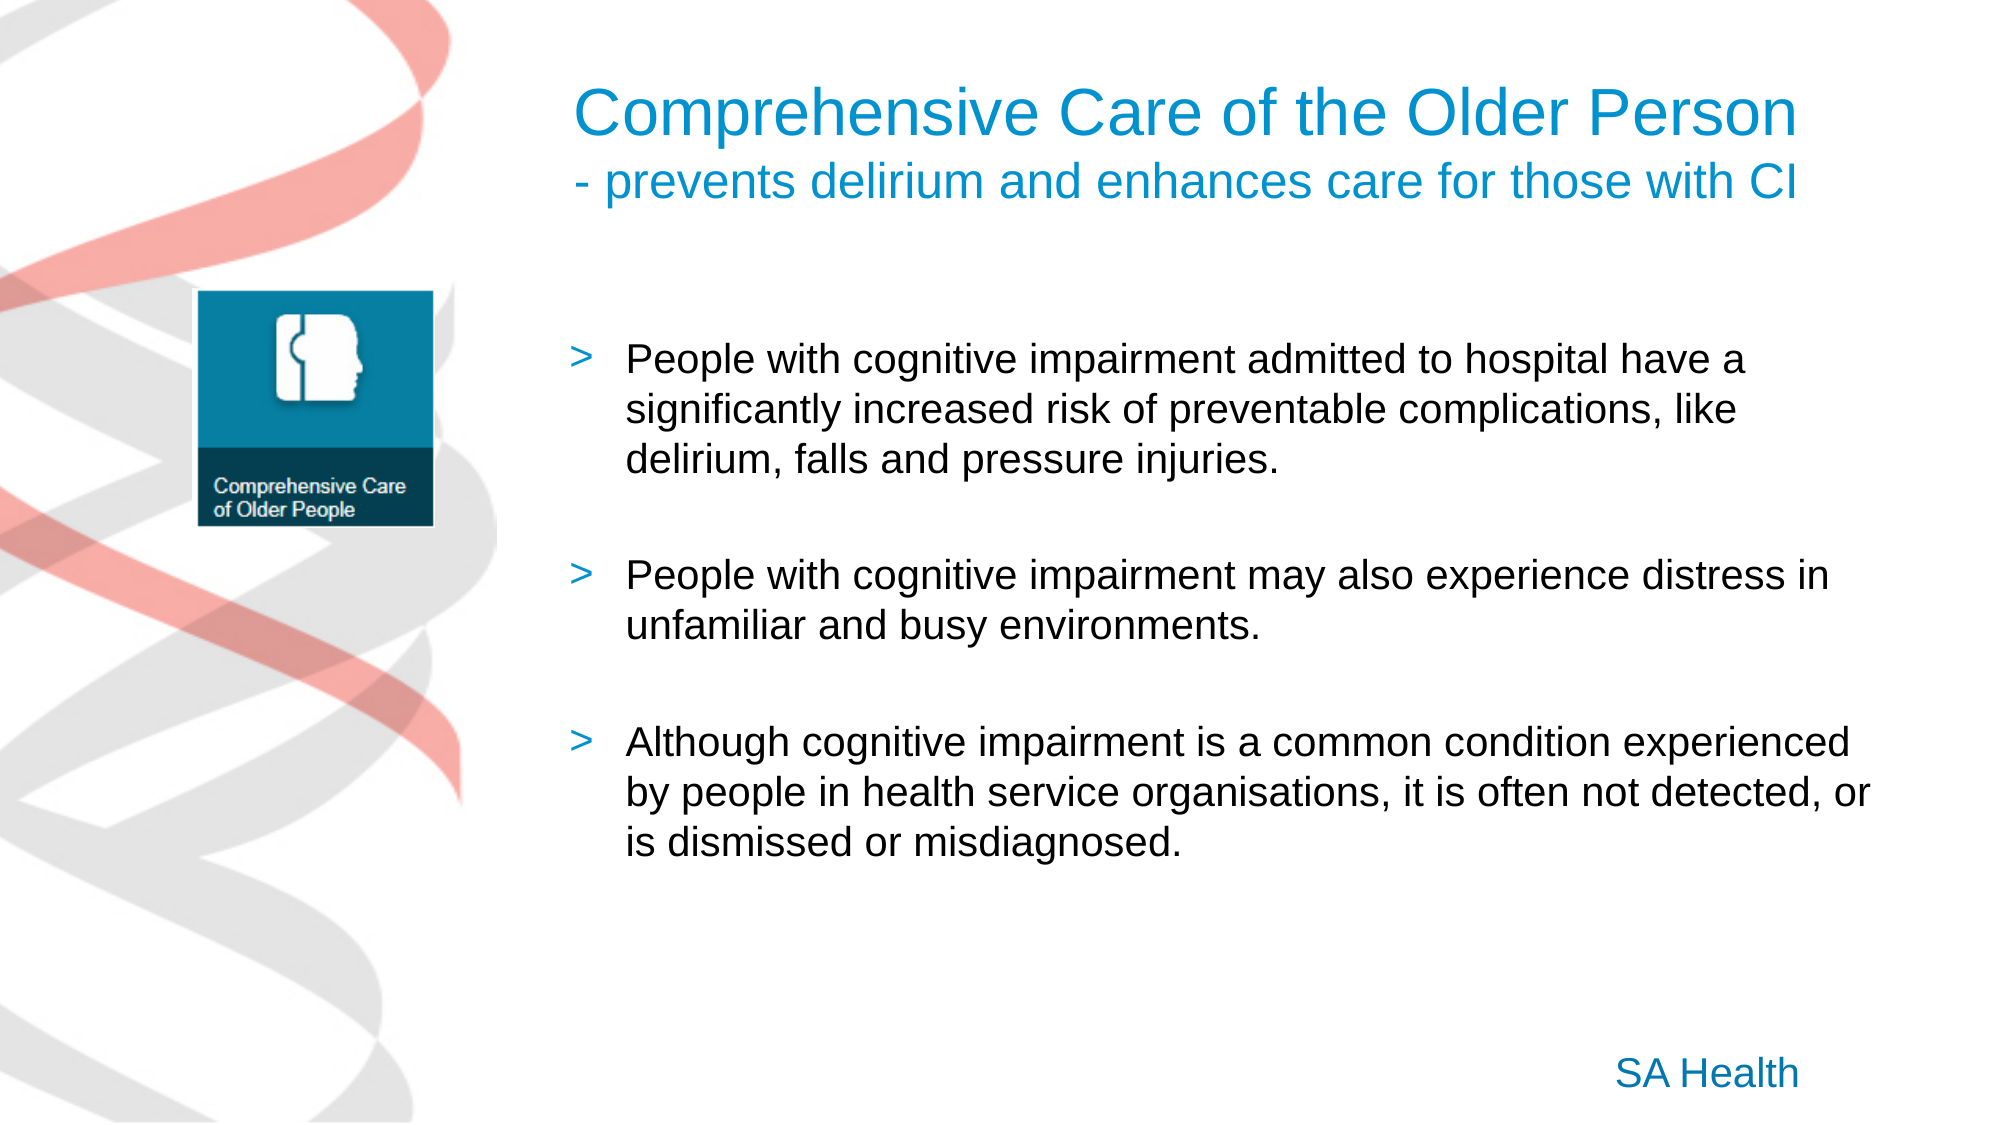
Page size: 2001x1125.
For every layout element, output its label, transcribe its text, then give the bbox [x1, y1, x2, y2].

list People with cognitive impairment admitted to hospital have a significantly increased risk of preventable complications, like delirium, falls and pressure injuries. People with cognitive impairment may also experience distress in unfamiliar and busy environments. Although cognitive impairment is a common condition experienced by people in health service organisations, it is often not detected, or is dismissed or misdiagnosed. [554, 323, 1909, 880]
picture [0, 0, 497, 1125]
title Comprehensive Care of the Older Person - prevents delirium and enhances care for those with CI [559, 45, 1914, 233]
